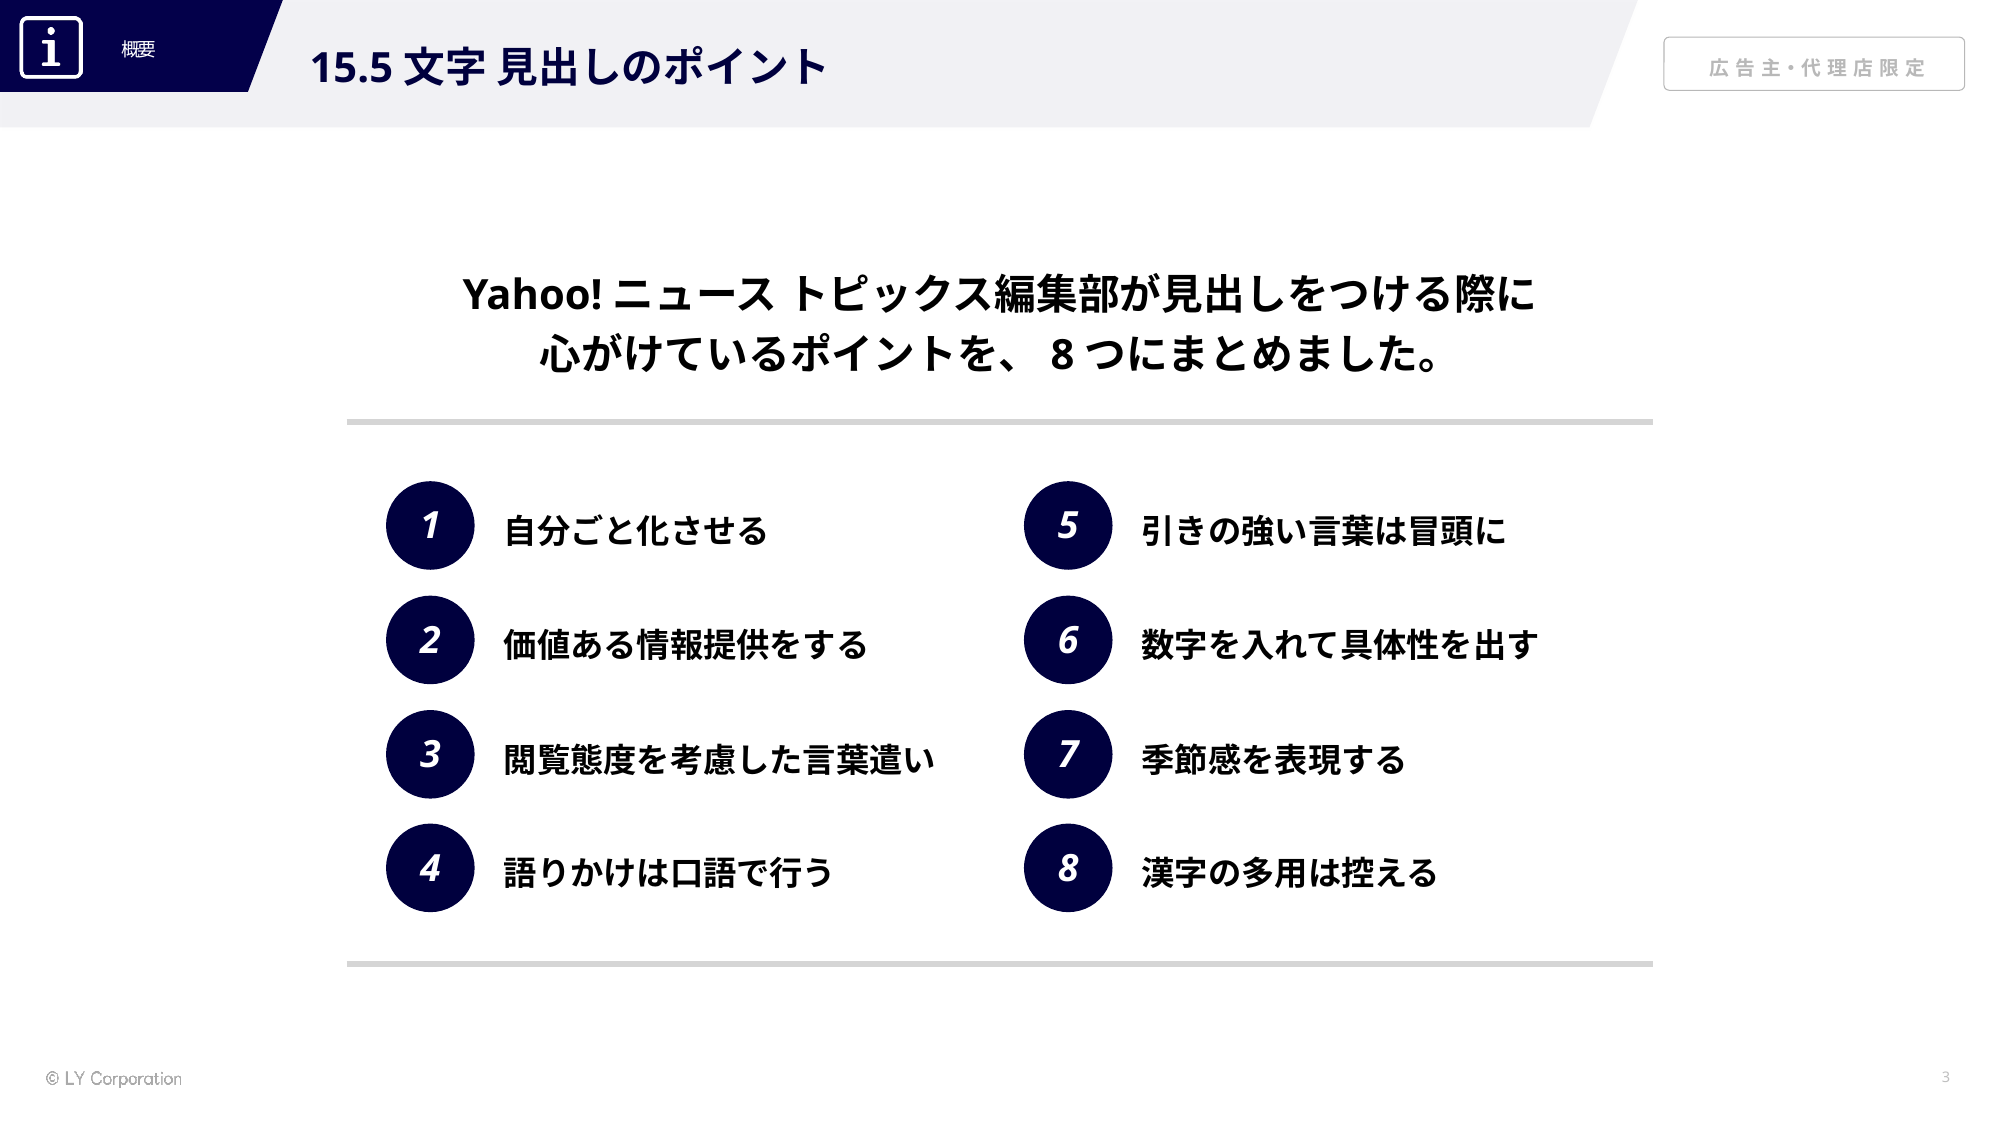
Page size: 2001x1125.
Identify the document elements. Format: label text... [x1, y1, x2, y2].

text_box 1 [385, 480, 476, 571]
text_box 自分ごと化させる [503, 481, 966, 570]
text_box 2 [385, 594, 476, 686]
text_box 7 [1022, 708, 1114, 800]
text_box 4 [385, 822, 476, 914]
text_box 5 [1022, 480, 1114, 571]
text_box 数字を入れて具体性を出す [1141, 595, 1604, 685]
list 15.5文字 見出しのポイント [309, 41, 1645, 97]
text_box 閲覧態度を考慮した言葉遣い [503, 710, 966, 799]
text_box 3 [385, 708, 476, 800]
picture [46, 1071, 181, 1088]
text_box 語りかけは口語で行う [503, 823, 966, 913]
text_box Yahoo!ニュース トピックス編集部が見出しをつける際に 心がけているポイントを、8つにまとめました。 [346, 257, 1654, 378]
text_box 季節感を表現する [1141, 710, 1604, 799]
text_box 引きの強い言葉は冒頭に [1141, 481, 1604, 570]
text_box 6 [1022, 594, 1114, 686]
text_box 8 [1022, 822, 1114, 914]
text_box 価値ある情報提供をする [503, 595, 966, 685]
text_box 漢字の多用は控える [1141, 823, 1604, 913]
picture [9, 5, 92, 87]
list 概要 [97, 13, 180, 81]
